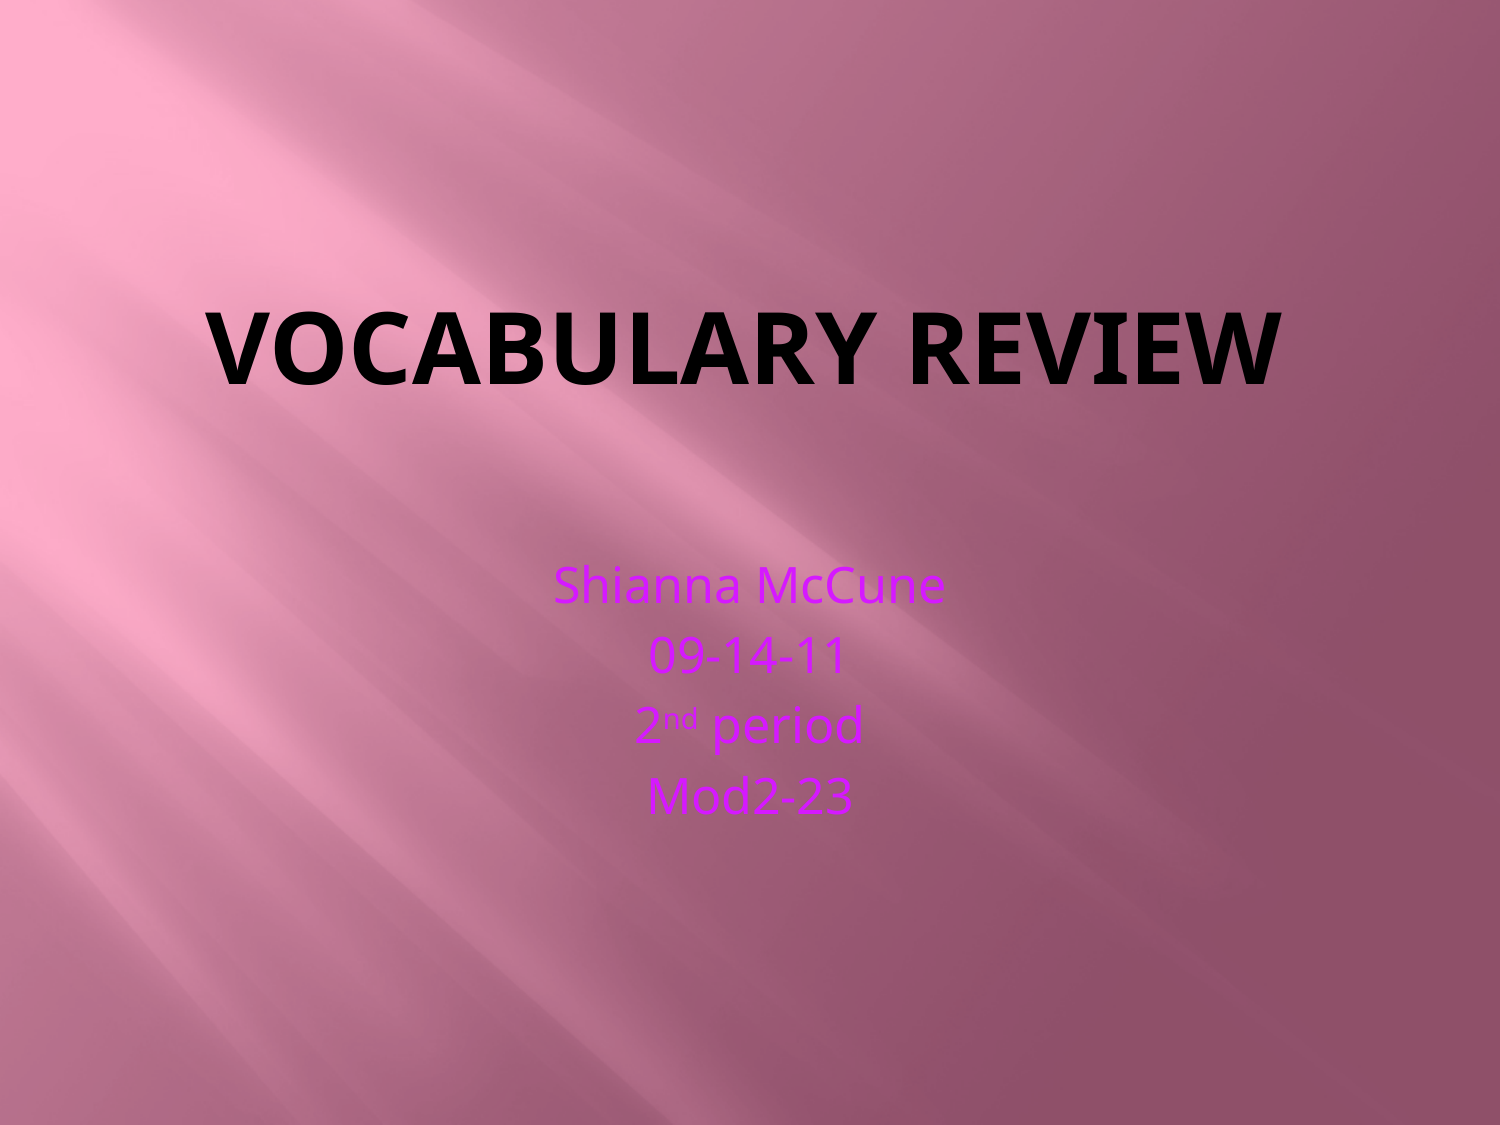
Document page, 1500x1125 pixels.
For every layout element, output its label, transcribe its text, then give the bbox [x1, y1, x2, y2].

title Vocabulary Review [69, 224, 1420, 525]
subtitle Shianna McCune 09-14-11 2nd period Mod2-23 [225, 546, 1275, 834]
